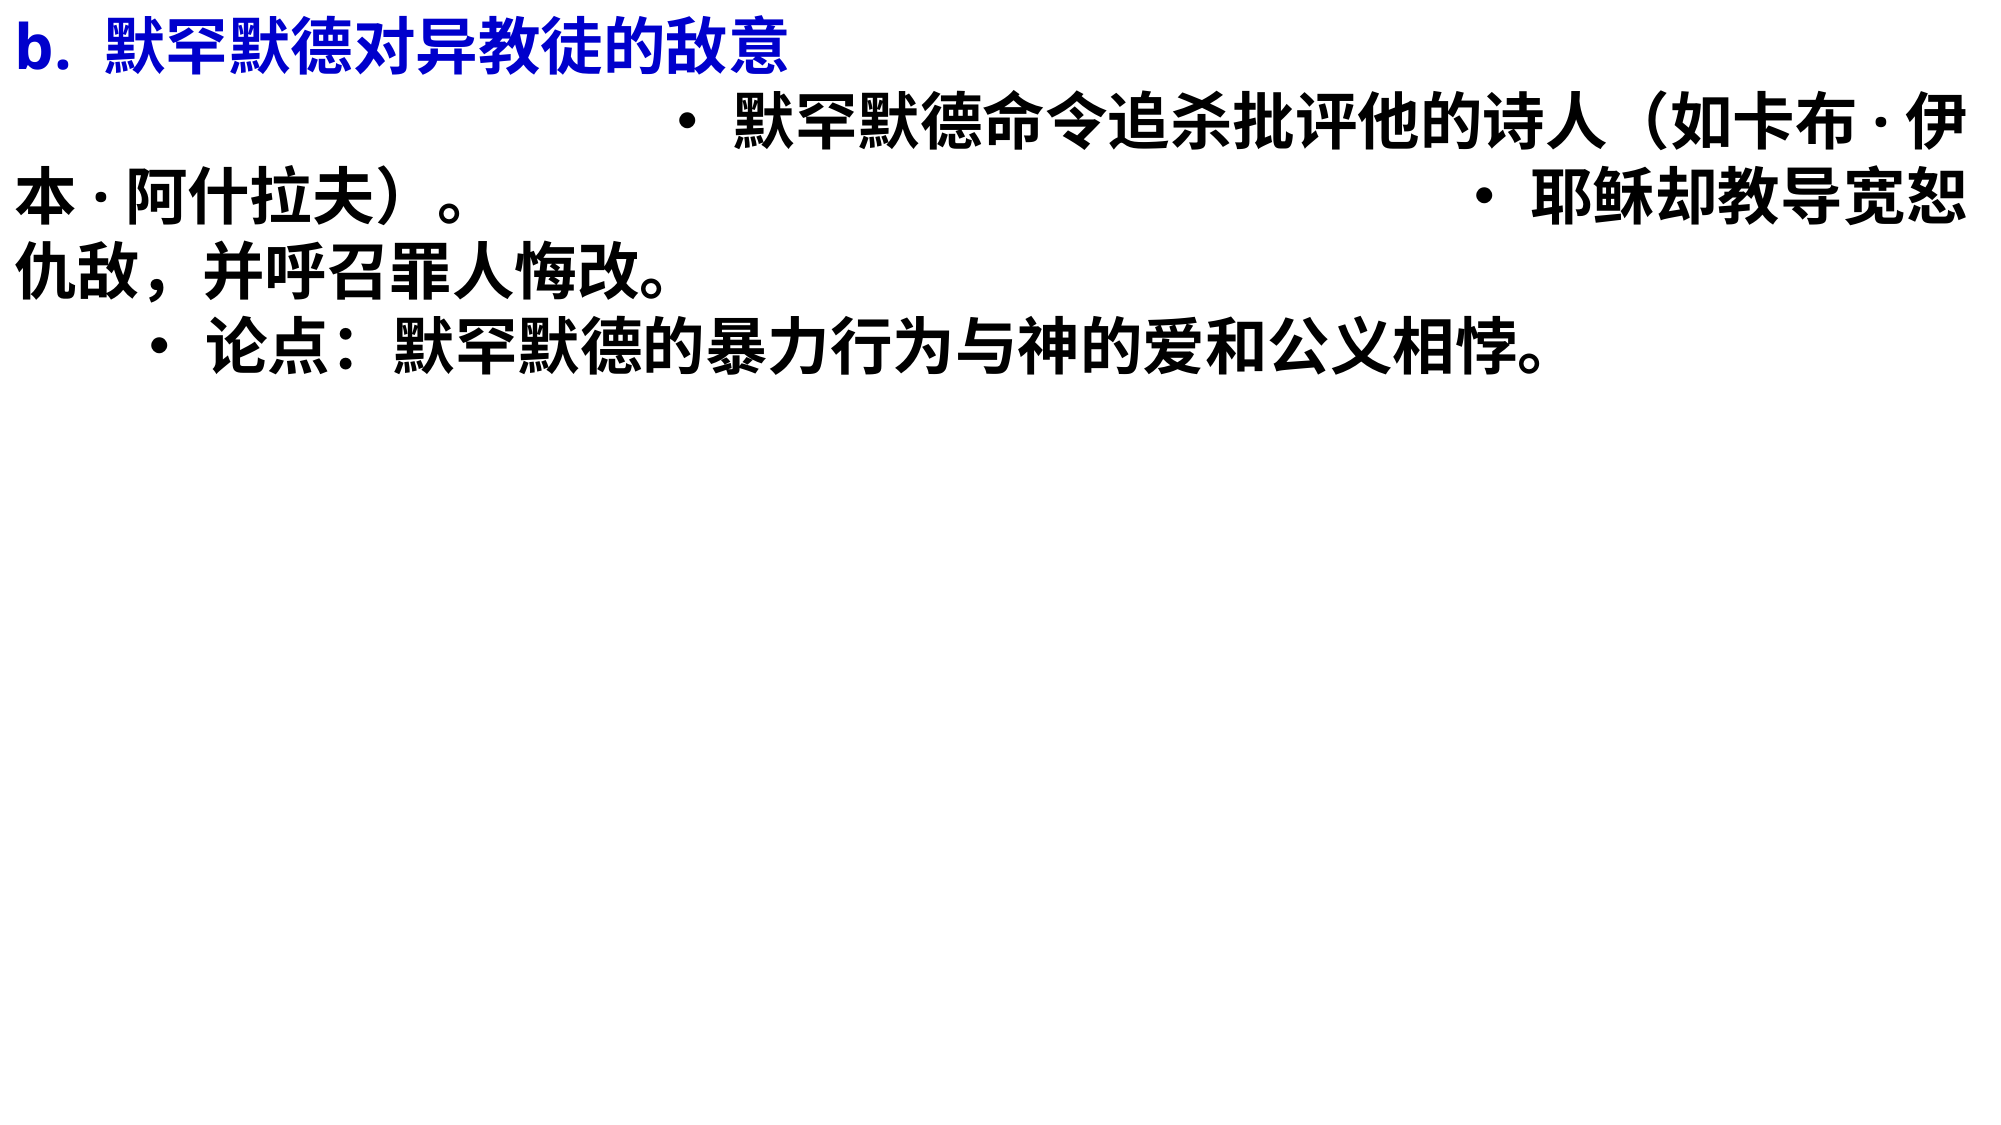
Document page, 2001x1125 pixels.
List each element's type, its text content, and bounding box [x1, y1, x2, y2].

text_box b. 默罕默德对异教徒的敌意 • 默罕默德命令追杀批评他的诗人（如卡布·伊本·阿什拉夫）。 • 耶稣却教导宽恕仇敌，并呼召罪人悔改。 • 论点：默罕默德的暴力行为与神的爱和公义相悖。 [0, 0, 2000, 390]
